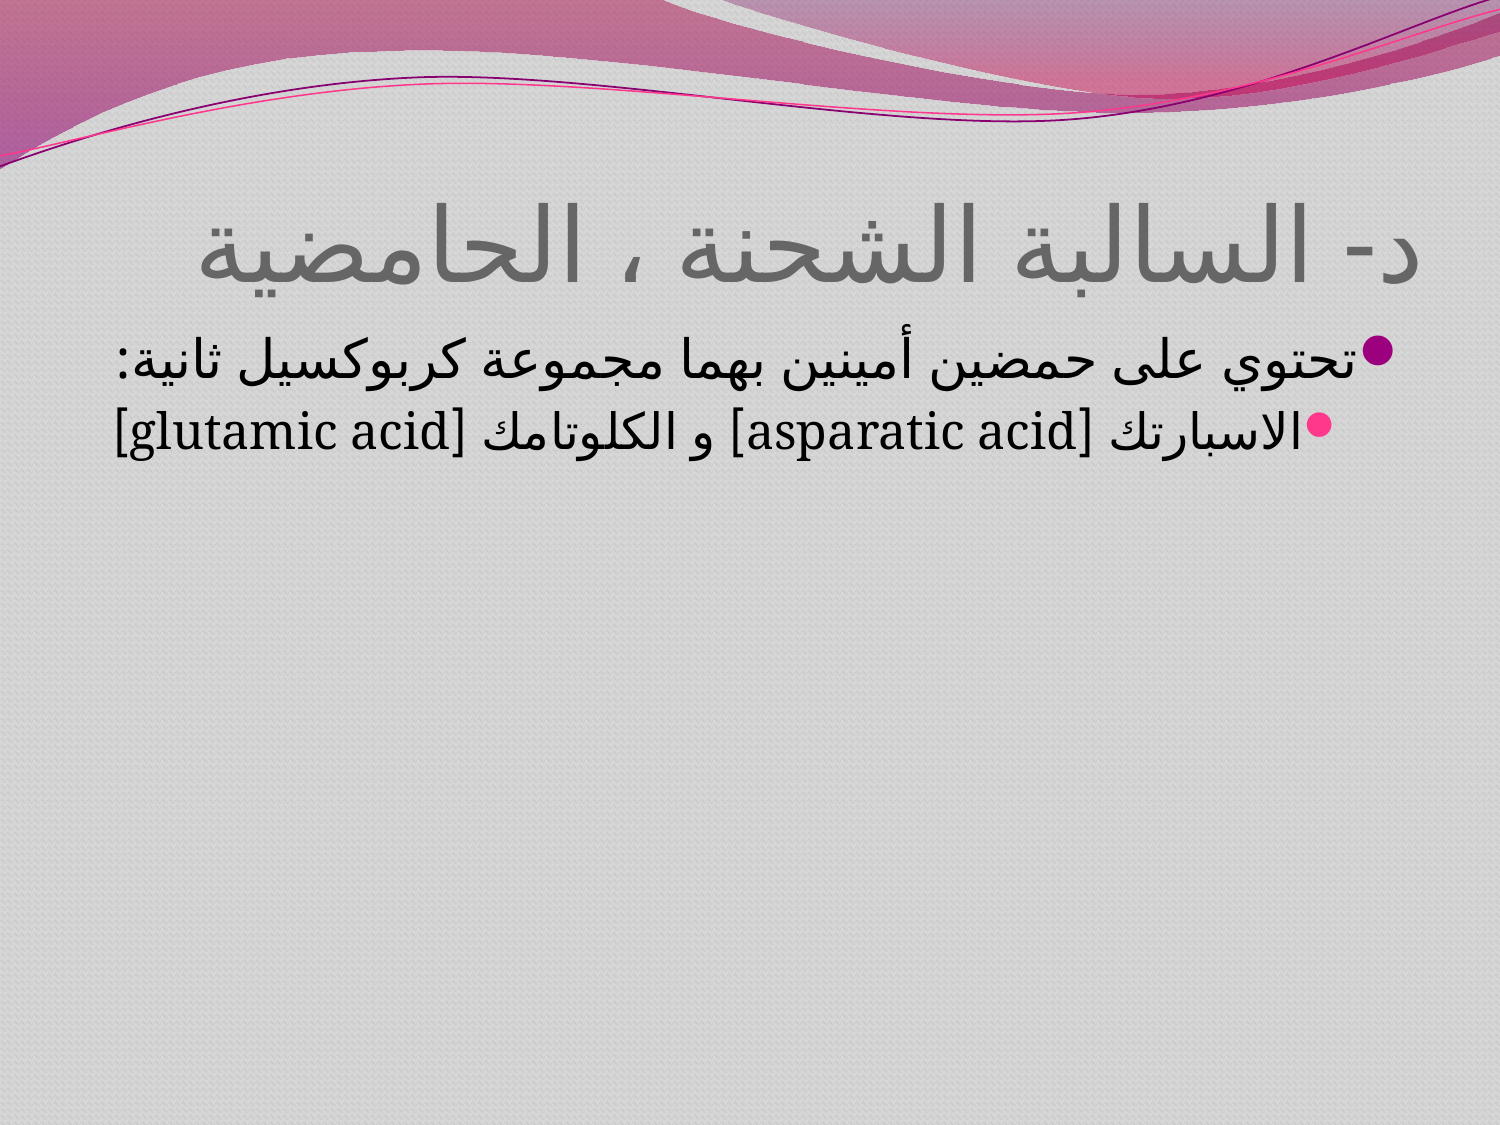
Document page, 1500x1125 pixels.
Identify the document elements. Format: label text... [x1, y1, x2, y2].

title د- السالبة الشحنة ، الحامضية [75, 115, 1425, 303]
list تحتوي على حمضين أمينين بهما مجموعة كربوكسيل ثانية: الاسبارتك [asparatic acid] و الكلوتامك [glutamic acid] [75, 317, 1425, 1038]
